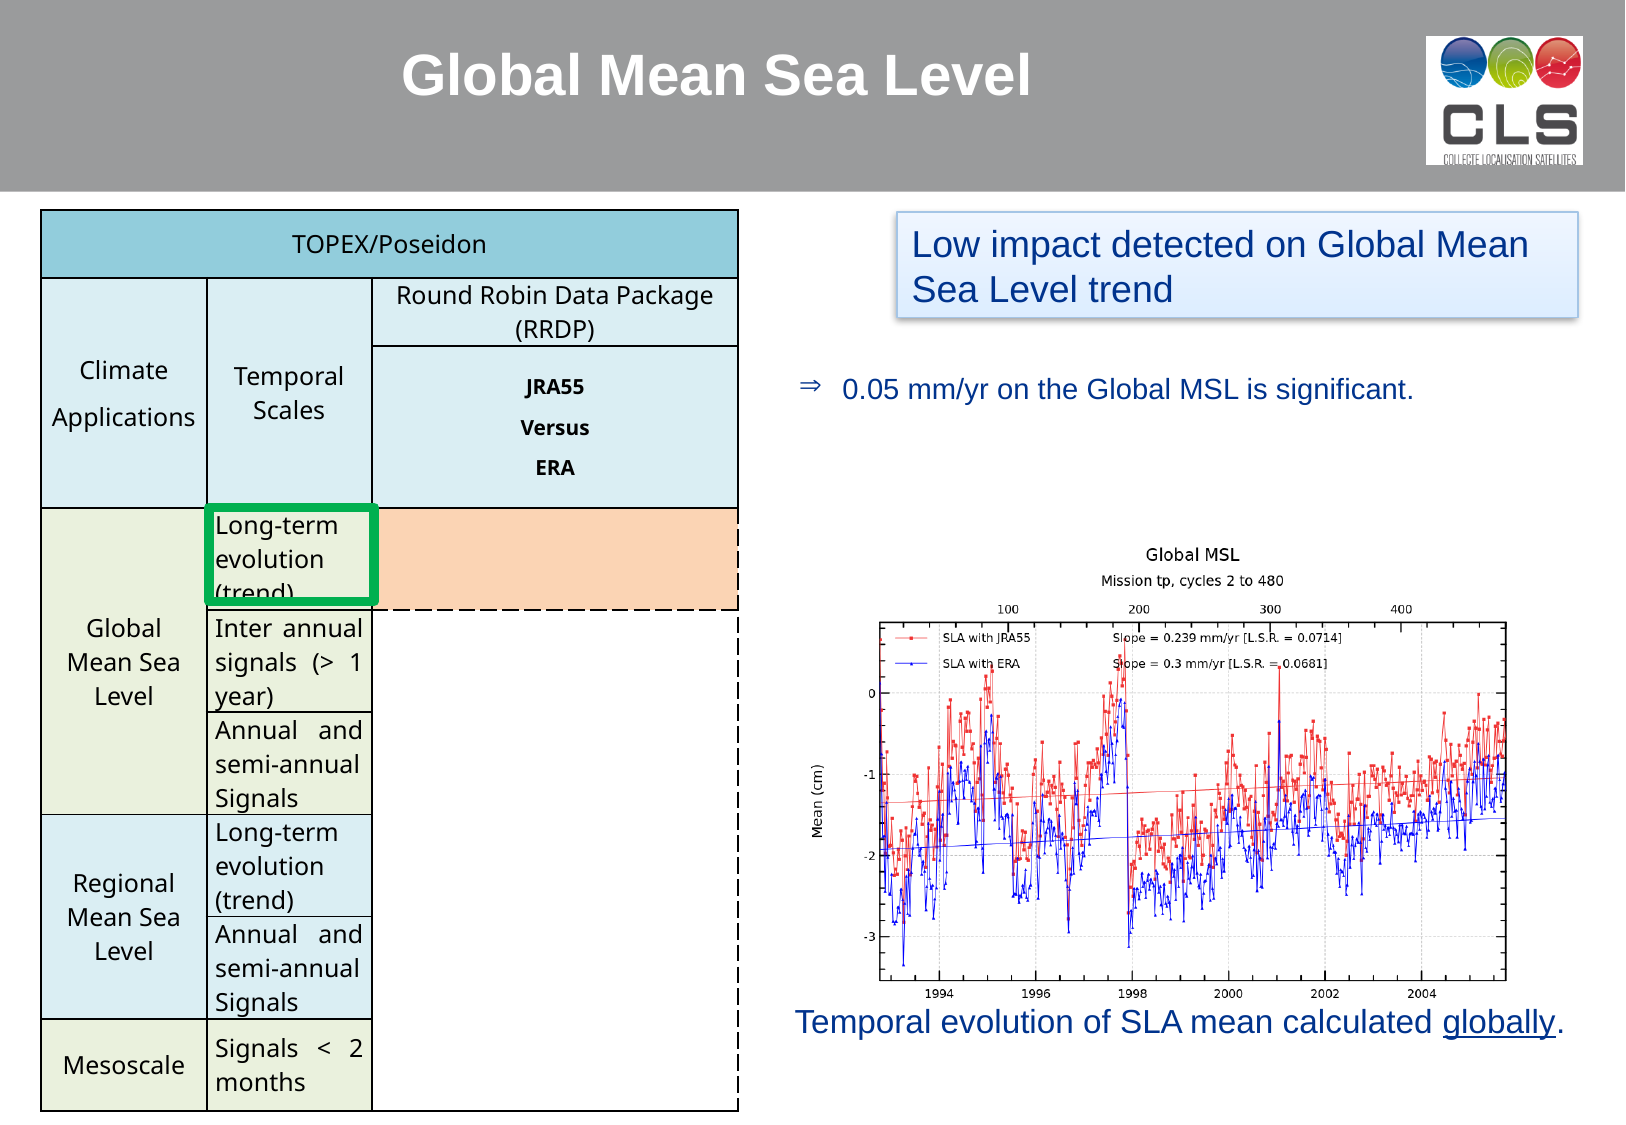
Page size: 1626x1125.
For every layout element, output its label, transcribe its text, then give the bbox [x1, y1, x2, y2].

text_box Temporal evolution of SLA mean calculated globally. [779, 993, 1593, 1048]
table_cell [373, 509, 738, 610]
text_box 0.05 mm/yr on the Global MSL is significant. [784, 362, 1599, 413]
text_box Low impact detected on Global Mean Sea Level trend [896, 211, 1579, 318]
table_cell Global Mean Sea Level [42, 509, 206, 814]
table_header TOPEX/Poseidon [42, 211, 737, 277]
table_cell Regional Mean Sea Level [42, 815, 206, 1018]
picture [1426, 36, 1583, 165]
table_cell Annual and semi-annual Signals [208, 713, 371, 814]
text_box [207, 505, 376, 604]
text_box Global Mean Sea Level [386, 40, 1162, 119]
table_cell JRA55 Versus ERA [373, 347, 737, 507]
picture [782, 526, 1532, 1024]
table_cell [373, 610, 738, 1110]
table_cell Long-term evolution (trend) [208, 815, 371, 916]
table_cell Climate Applications [42, 279, 206, 507]
table_cell Temporal Scales [208, 279, 371, 505]
table_cell Annual and semi-annual Signals [208, 917, 371, 1018]
table_cell Long-term evolution (trend) [208, 604, 371, 609]
table_cell Signals < 2 months [208, 1020, 371, 1110]
table_cell Inter annual signals (> 1 year) [208, 611, 371, 711]
table_cell Round Robin Data Package (RRDP) [373, 279, 737, 345]
table_cell Mesoscale [42, 1020, 206, 1110]
